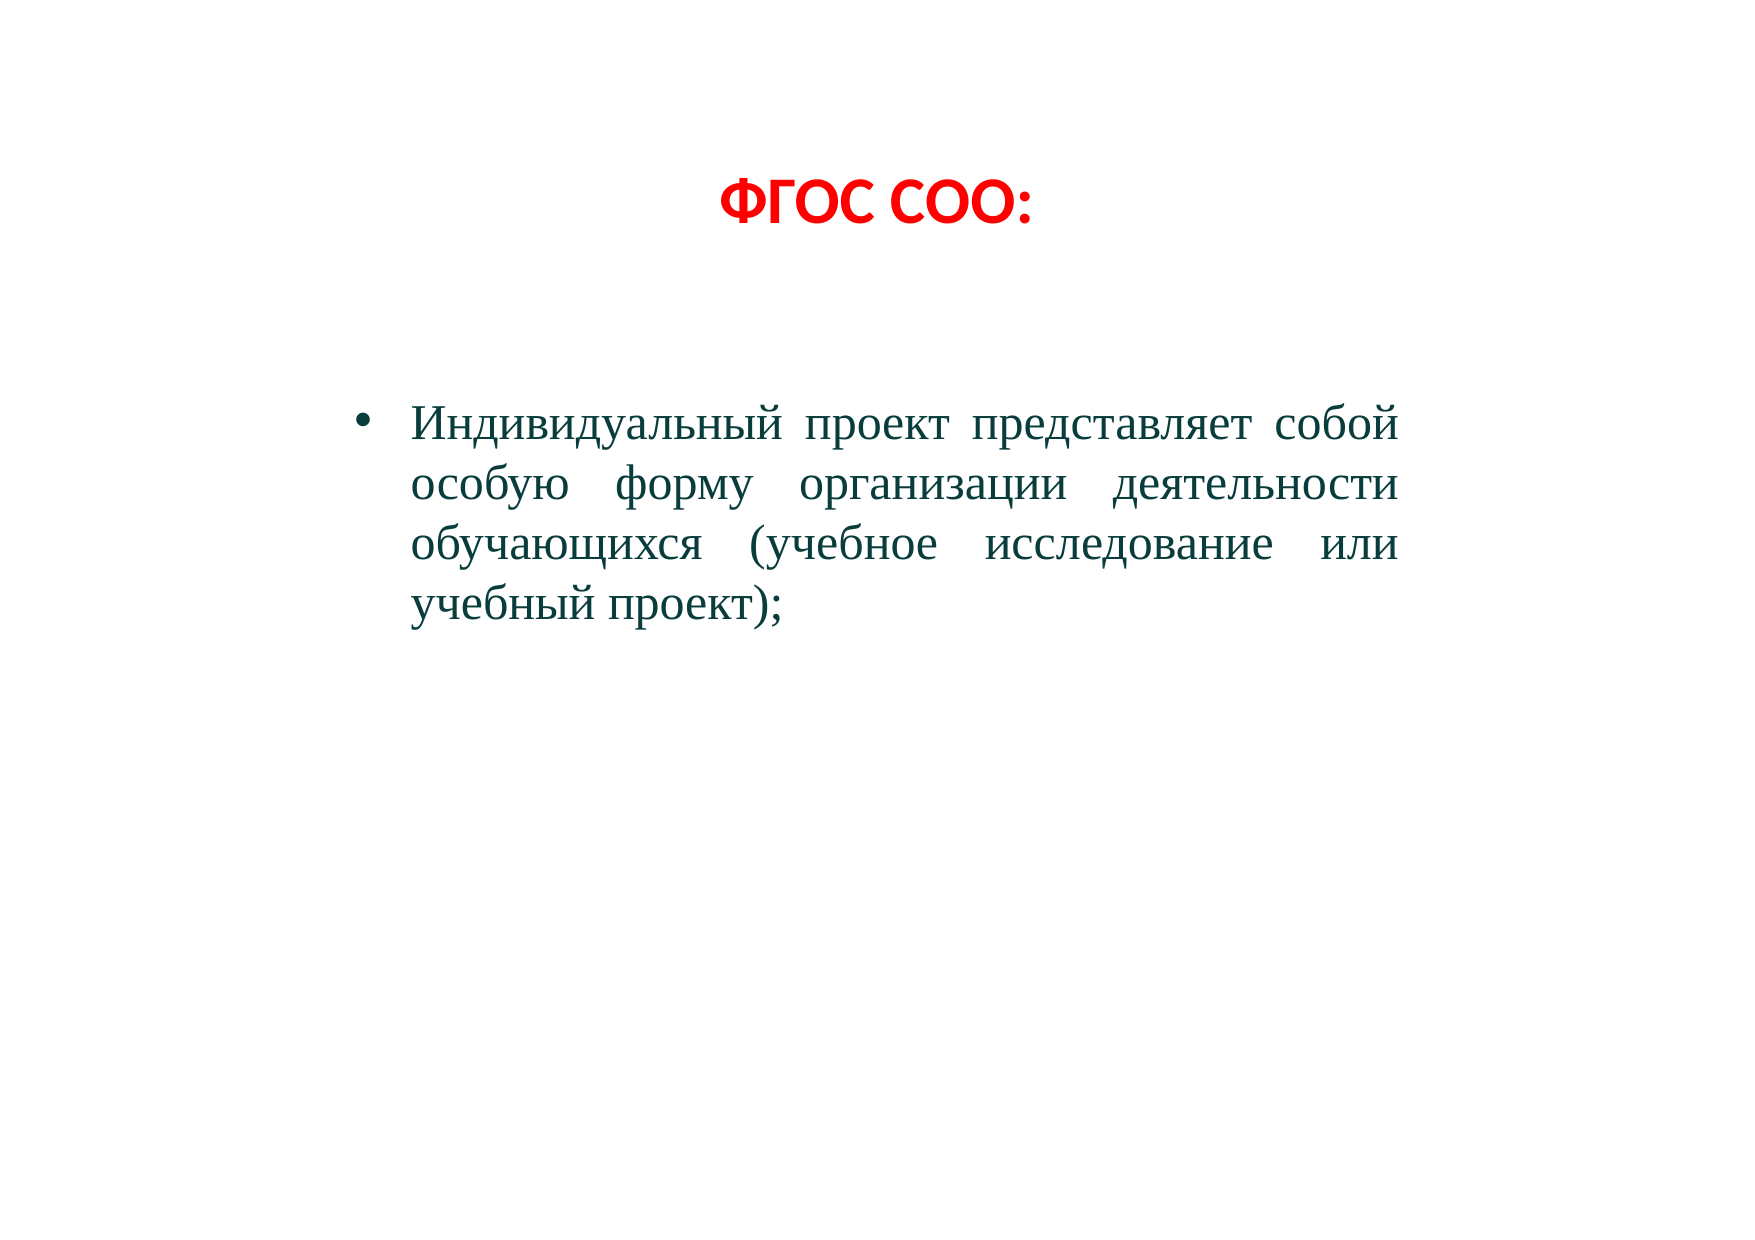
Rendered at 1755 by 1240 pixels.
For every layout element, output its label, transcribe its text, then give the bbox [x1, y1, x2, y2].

title ФГОС СОО: [214, 157, 1540, 238]
text_box Индивидуальный проект представляет собой особую форму организации деятельности обучающихся (учебное исследование или учебный проект); [339, 382, 1415, 995]
